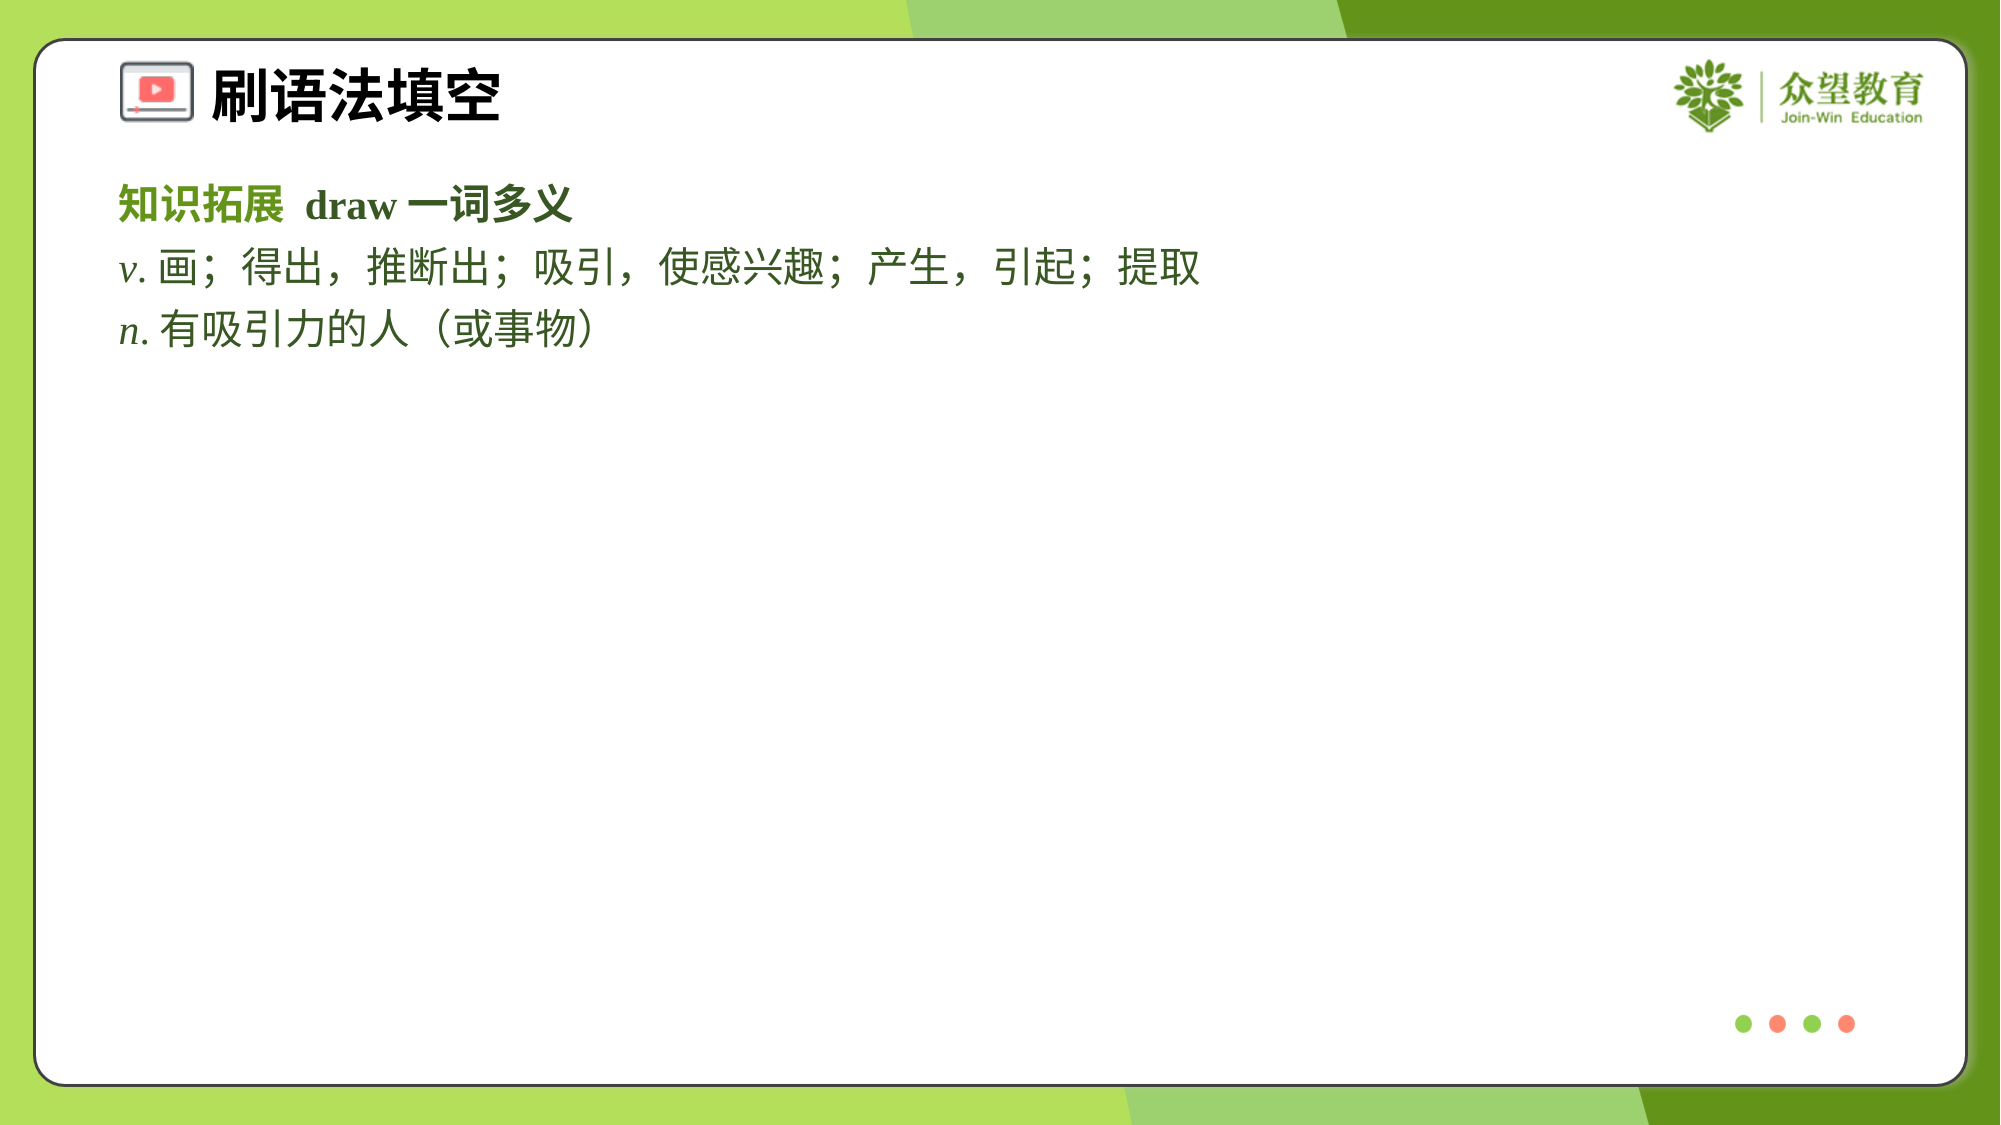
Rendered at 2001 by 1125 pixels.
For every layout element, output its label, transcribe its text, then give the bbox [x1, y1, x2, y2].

text_box 知识拓展 draw一词多义 v.画；得出，推断出；吸引，使感兴趣；产生，引起；提取 n.有吸引力的人（或事物） [118, 165, 1883, 542]
picture [0, 0, 2000, 1125]
